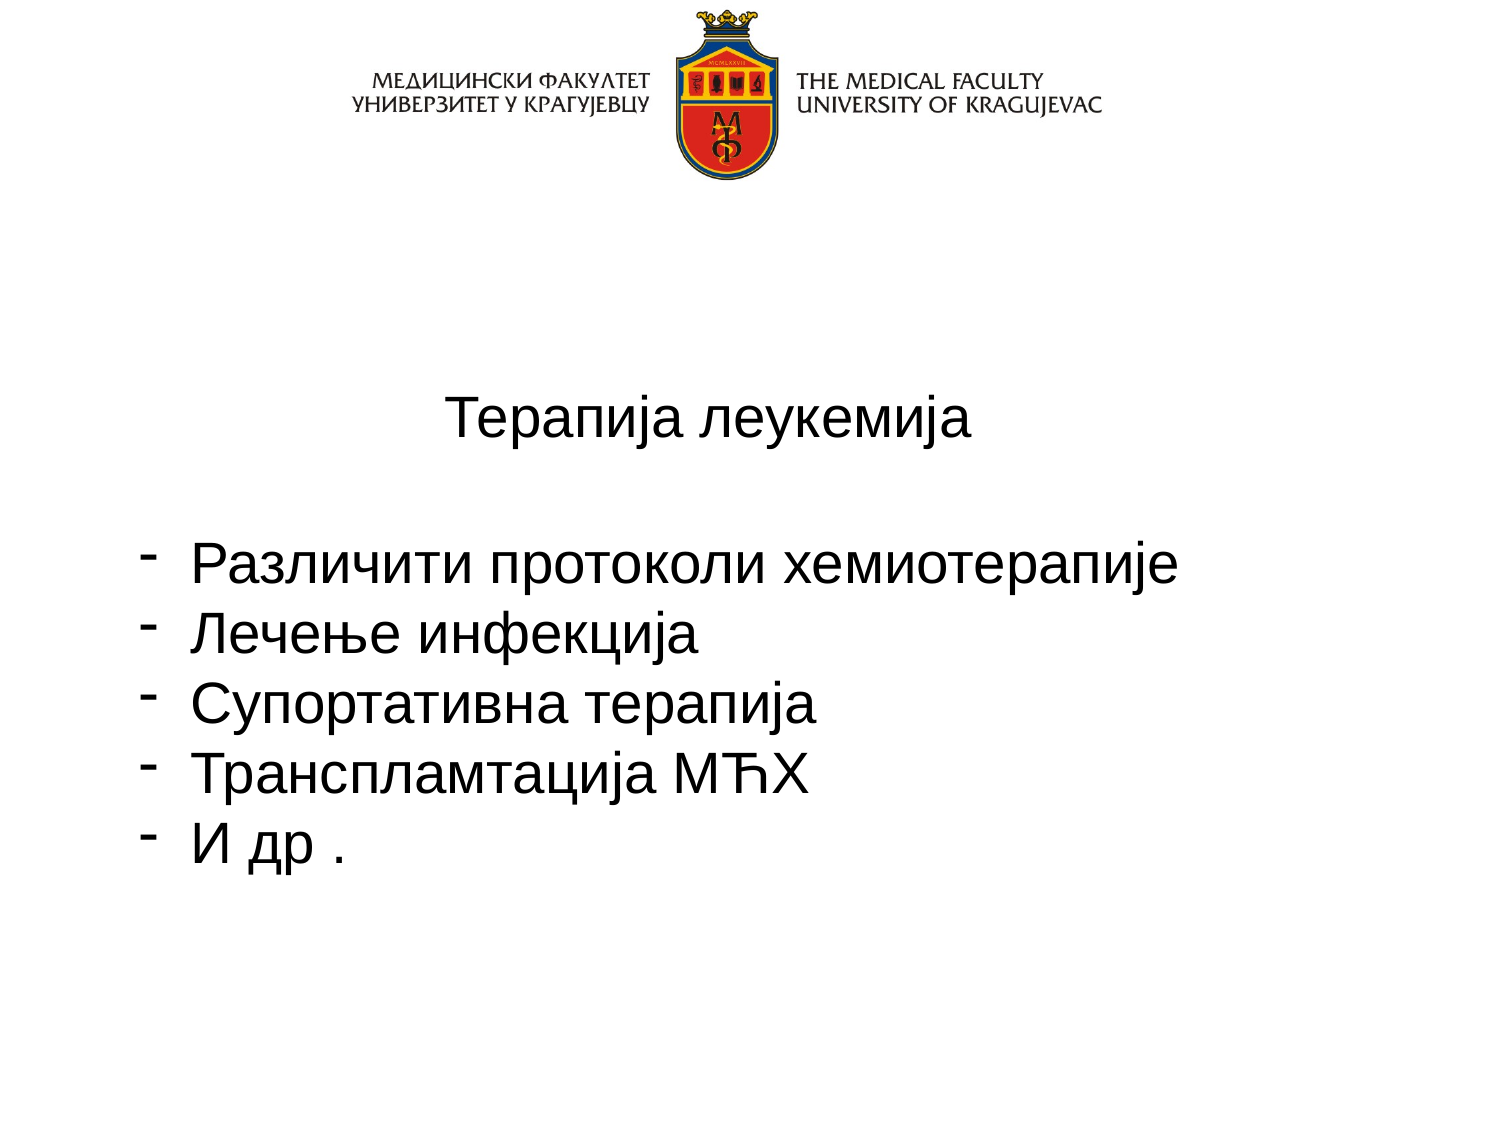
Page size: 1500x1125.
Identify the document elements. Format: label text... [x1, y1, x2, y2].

picture [328, 0, 1125, 191]
text_box Терапија леукемија Различити протоколи хемиотерапије Лечење инфекција Супортативна терапија Транспламтација МЋХ И др . [123, 338, 1365, 953]
